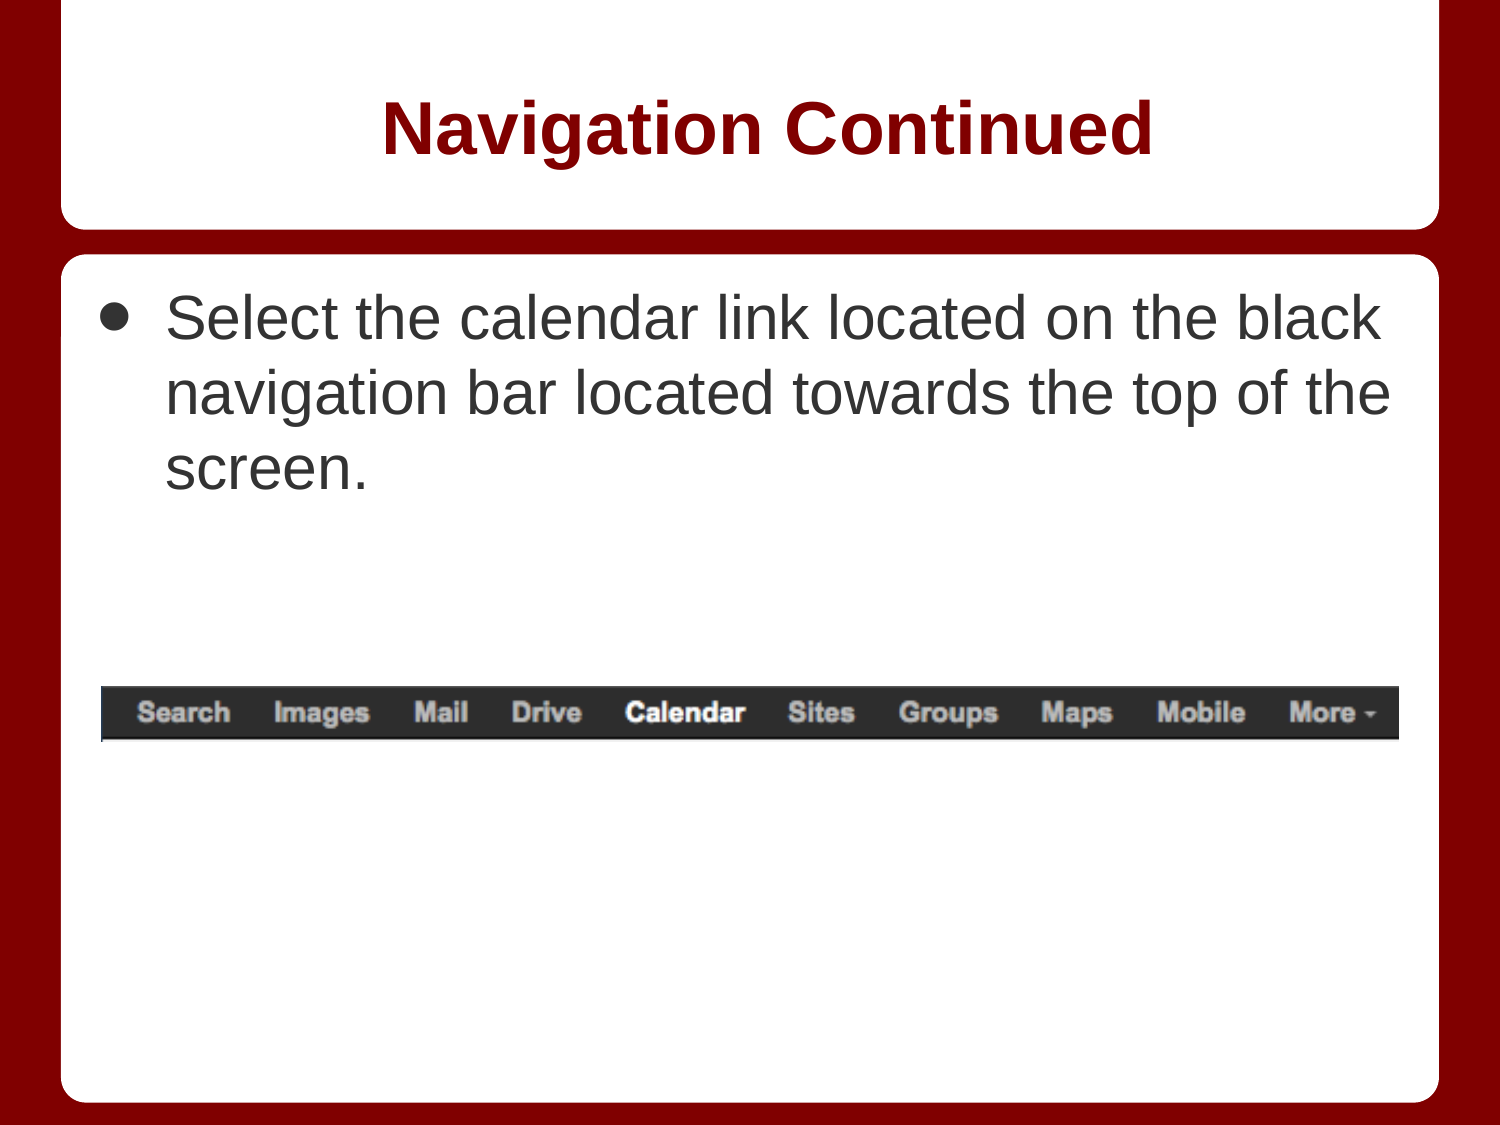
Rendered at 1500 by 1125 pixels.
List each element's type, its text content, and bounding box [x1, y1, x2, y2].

title Navigation Continued [75, 15, 1425, 234]
list Select the calendar link located on the black navigation bar located towards the top of the screen. [75, 262, 1425, 931]
text_box [101, 686, 1399, 742]
